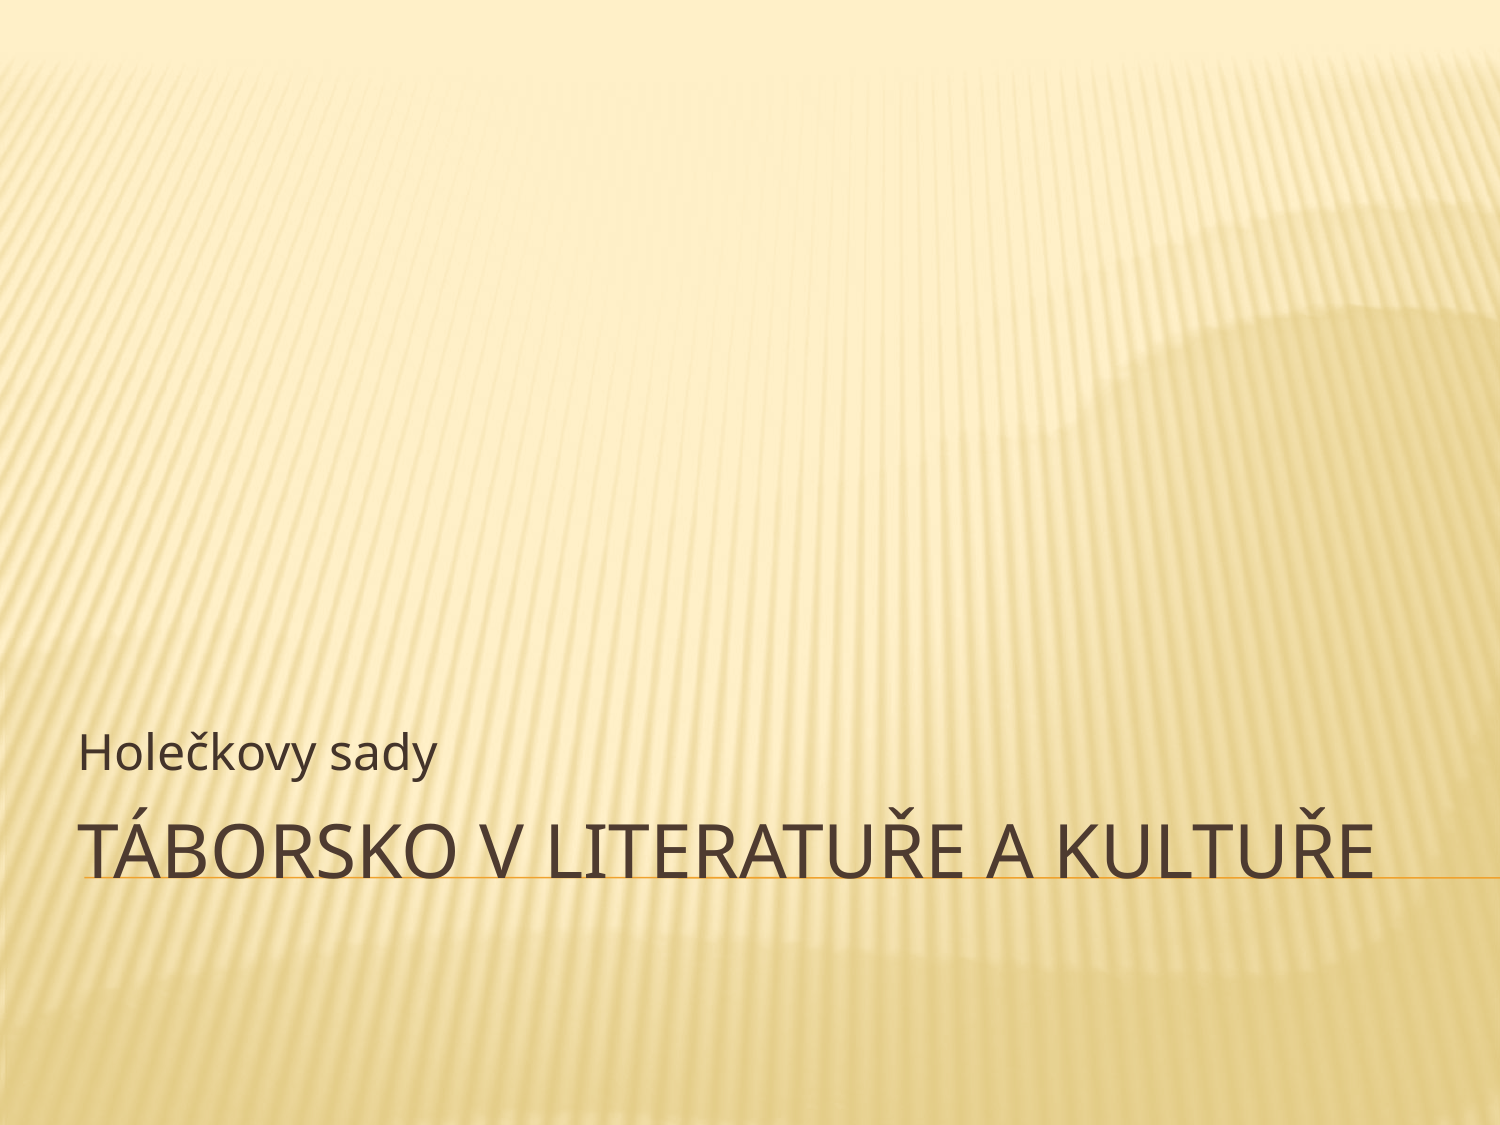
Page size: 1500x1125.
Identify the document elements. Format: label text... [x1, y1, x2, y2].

title Táborsko v literatuře a kultuře [62, 796, 1450, 997]
subtitle Holečkovy sady [62, 637, 1450, 788]
